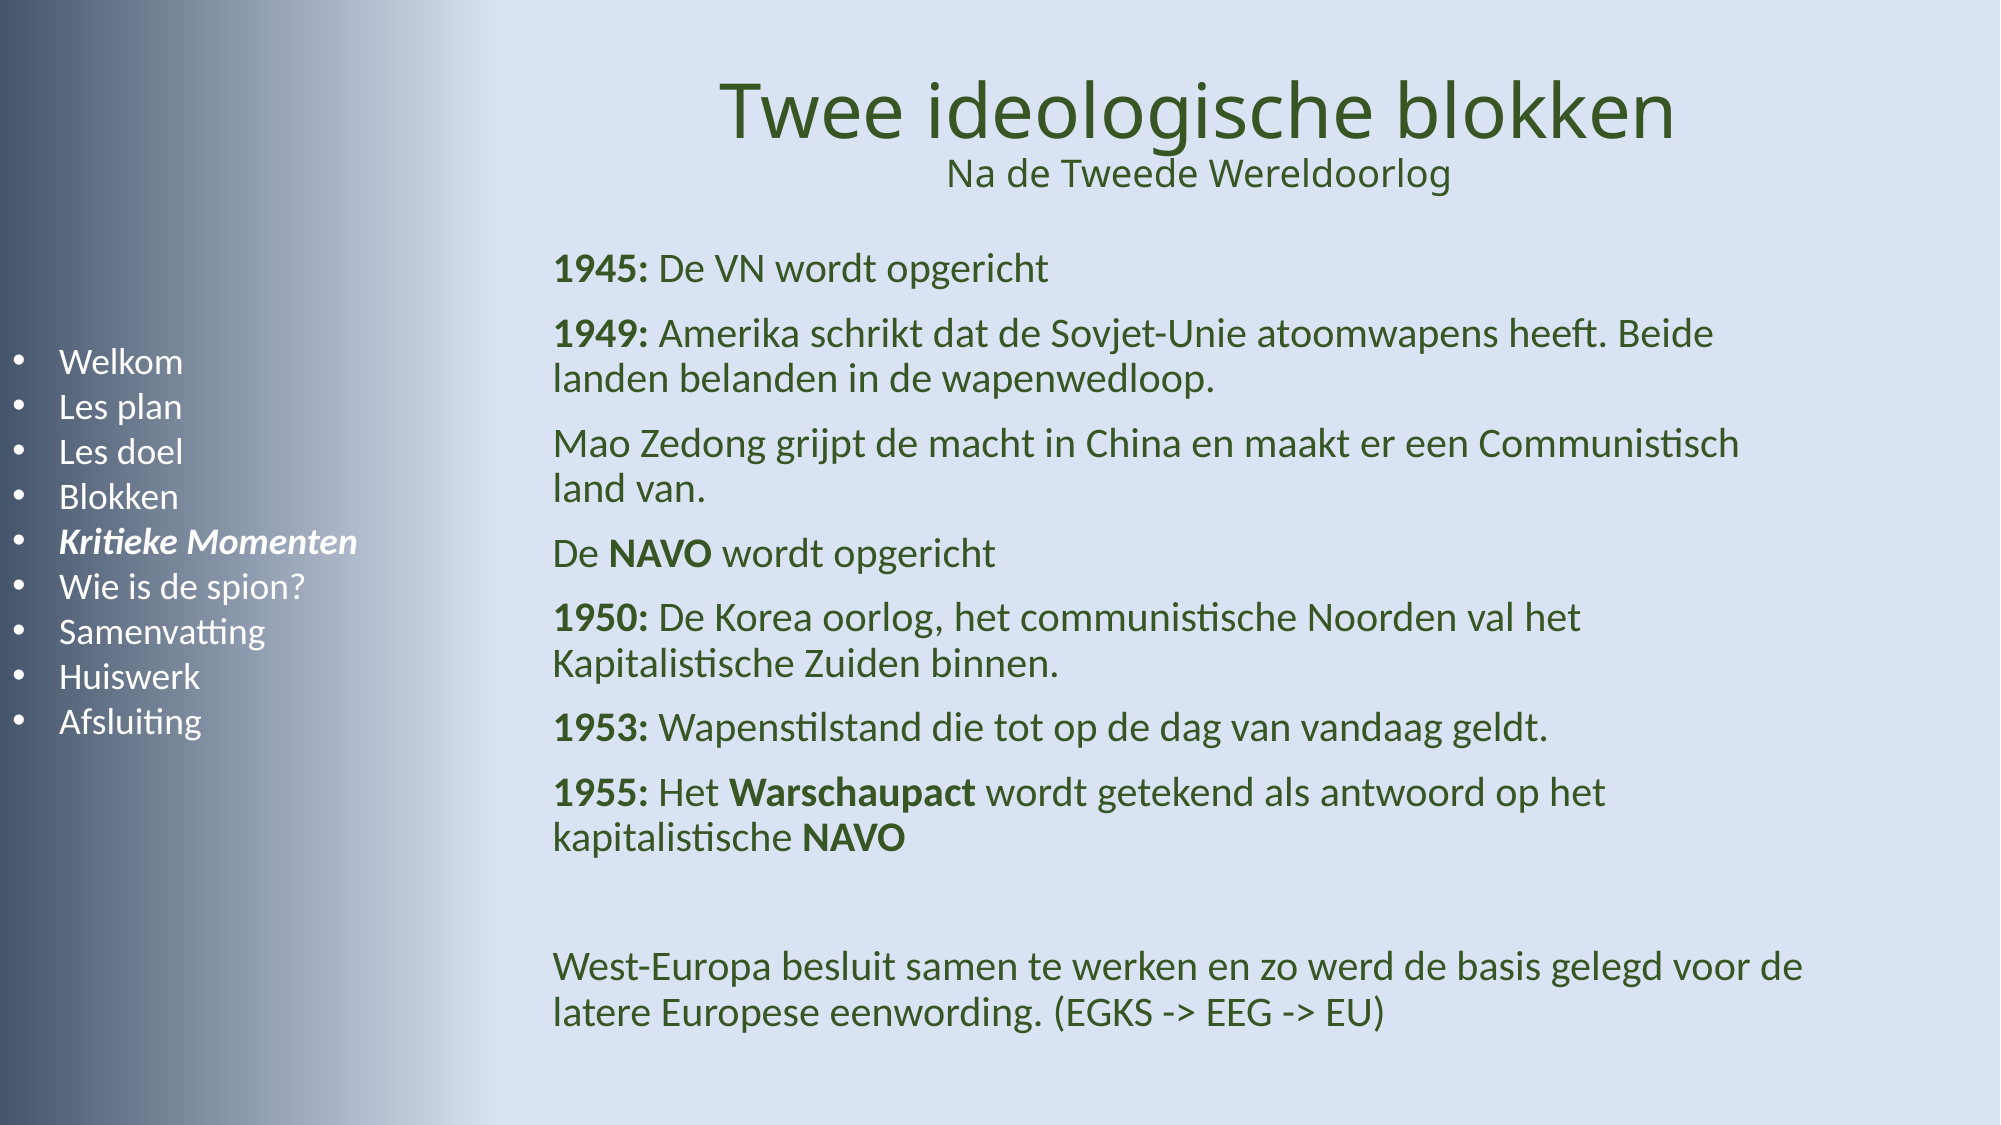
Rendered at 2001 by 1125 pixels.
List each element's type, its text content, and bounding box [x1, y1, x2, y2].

text_box Welkom Les plan Les doel Blokken Kritieke Momenten Wie is de spion? Samenvatting Huiswerk Afsluiting [0, 329, 374, 750]
text_box Twee ideologische blokken Na de Tweede Wereldoorlog [697, 25, 1700, 243]
list 1945: De VN wordt opgericht 1949: Amerika schrikt dat de Sovjet-Unie atoomwapens heeft. Beide landen belanden in de wapenwedloop. Mao Zedong grijpt de macht in China en maakt er een Communistisch land van. De NAVO wordt opgericht 1950: De Korea oorlog, het communistische Noorden val het Kapitalistische Zuiden binnen. 1953: Wapenstilstand die tot op de dag van vandaag geldt. 1955: Het Warschaupact wordt getekend als antwoord op het kapitalistische NAVO West-Europa besluit samen te werken en zo werd de basis gelegd voor de latere Europese eenwording. (EGKS -> EEG -> EU) [537, 239, 1828, 1047]
